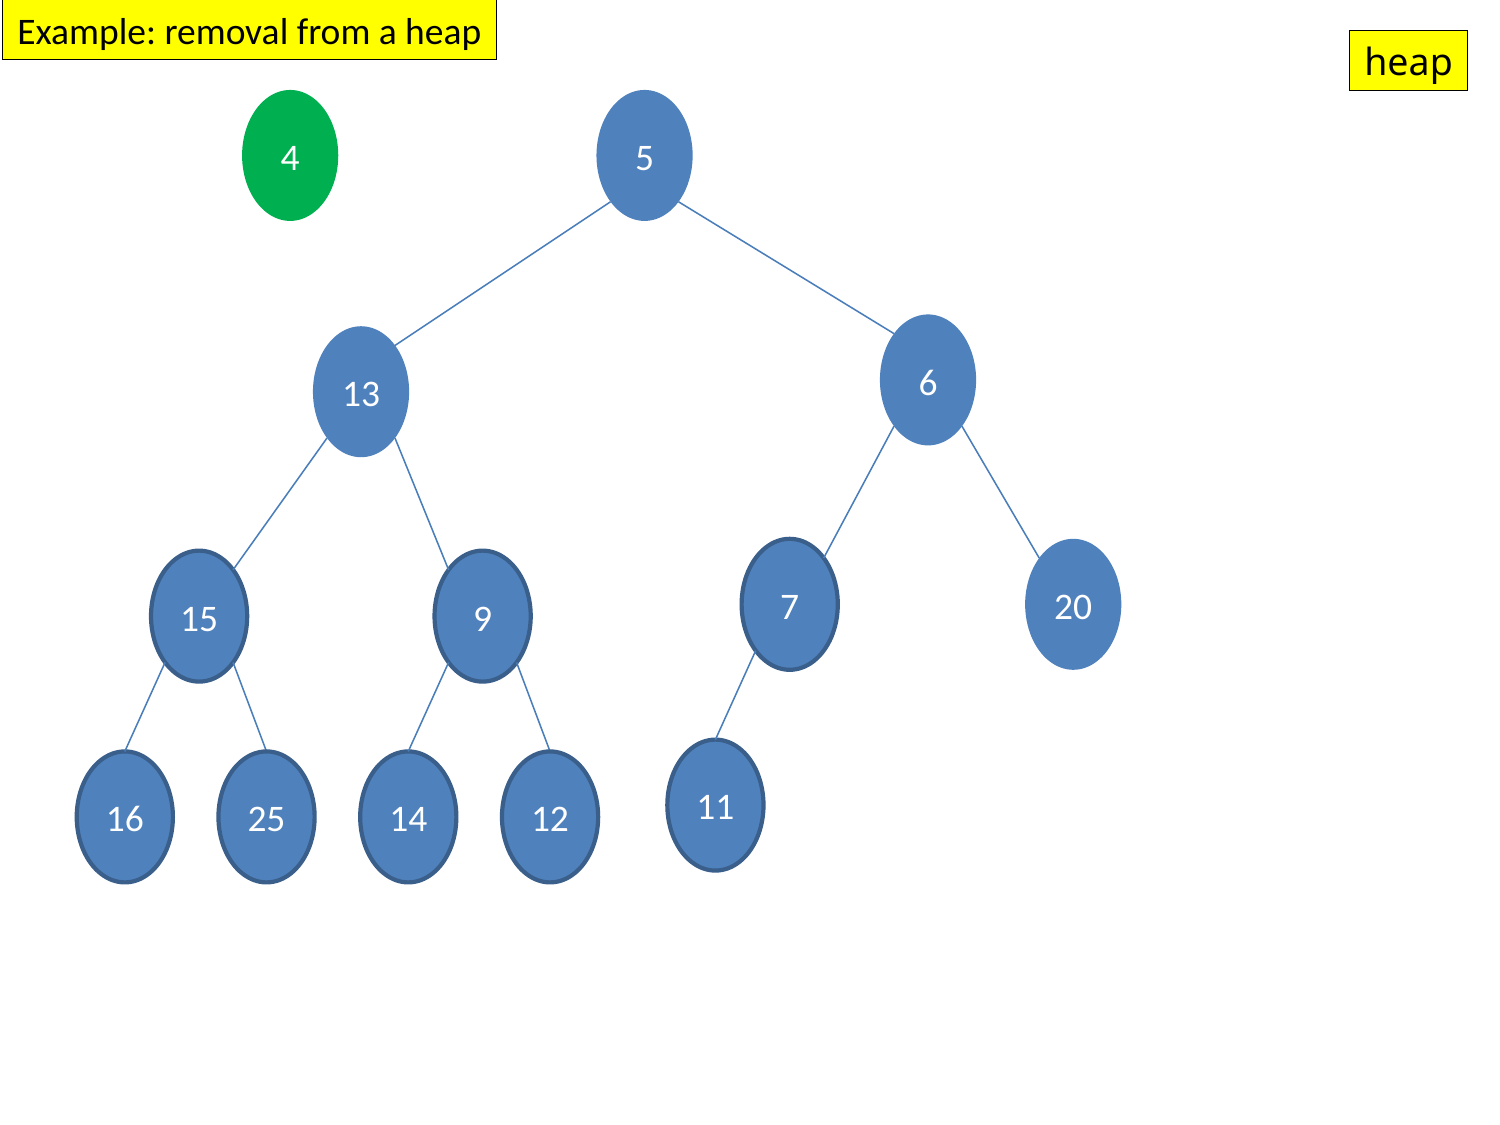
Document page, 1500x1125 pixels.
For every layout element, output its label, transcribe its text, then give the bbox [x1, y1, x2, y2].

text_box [666, 538, 839, 871]
text_box heap [1349, 30, 1468, 91]
text_box 13 [310, 324, 412, 460]
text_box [823, 425, 895, 559]
text_box 6 [877, 312, 979, 448]
text_box 5 [594, 87, 695, 224]
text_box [678, 201, 895, 334]
text_box Example: removal from a heap [2, 0, 497, 60]
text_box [394, 201, 611, 346]
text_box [232, 437, 328, 571]
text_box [961, 425, 1040, 559]
text_box 20 [1023, 536, 1124, 672]
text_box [76, 550, 315, 883]
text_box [394, 437, 449, 571]
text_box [359, 550, 599, 883]
text_box 4 [239, 87, 341, 224]
